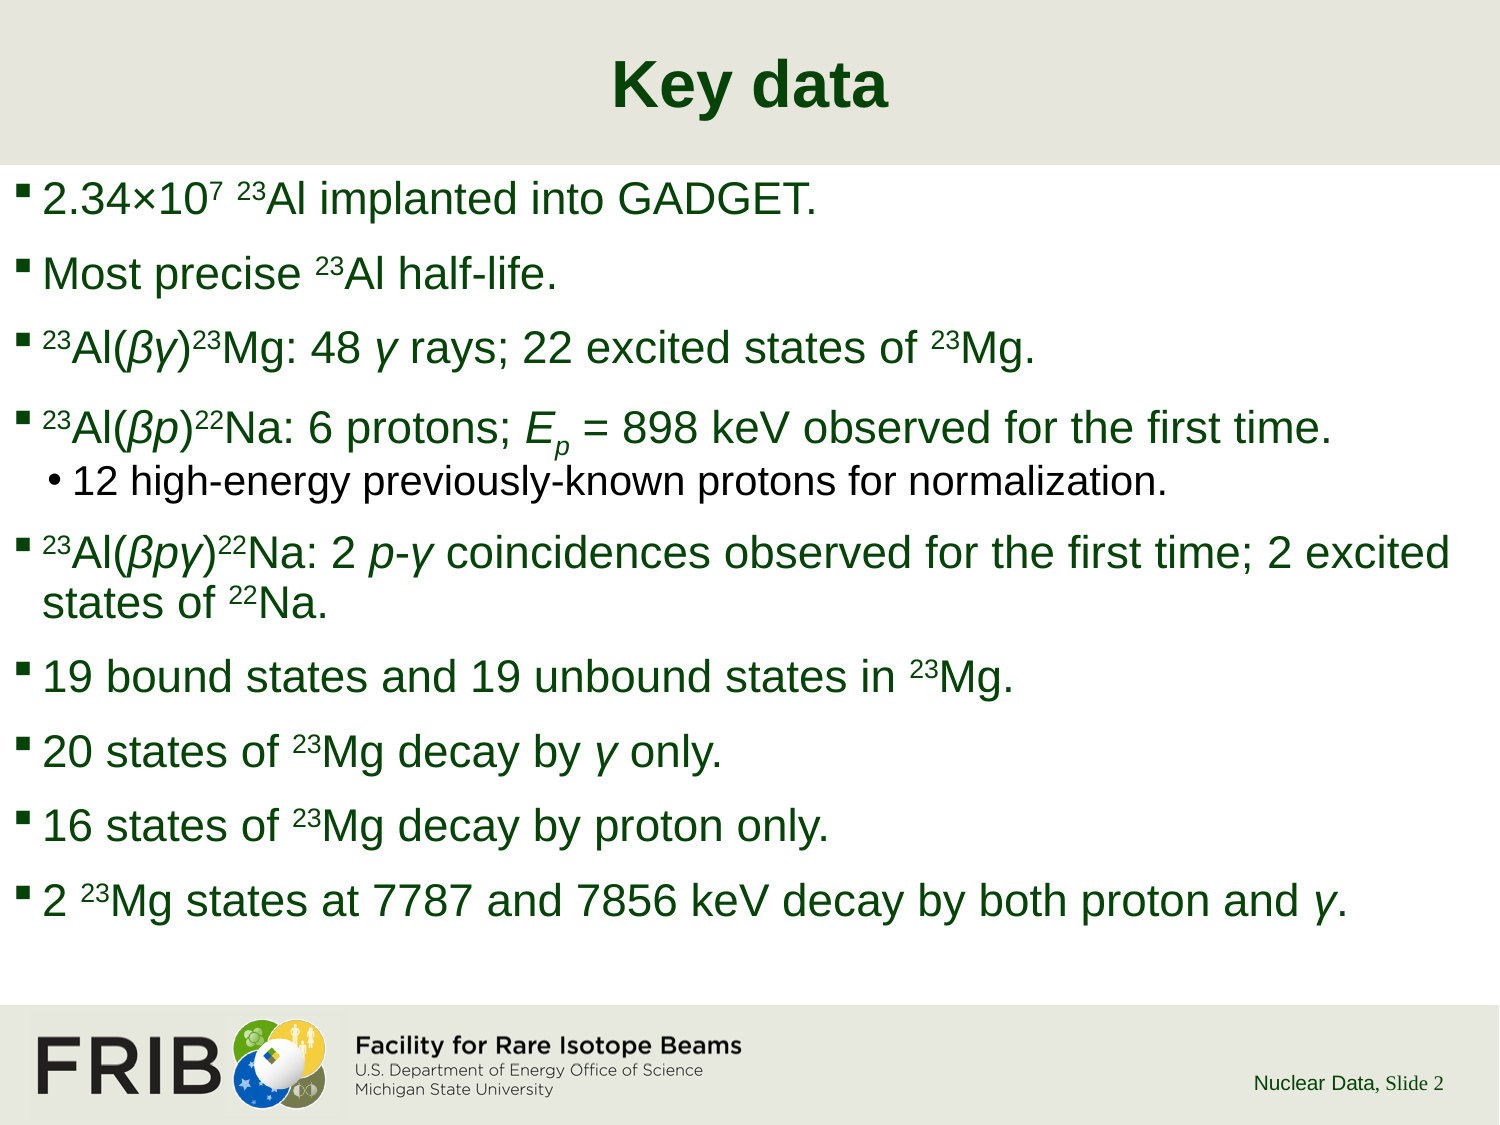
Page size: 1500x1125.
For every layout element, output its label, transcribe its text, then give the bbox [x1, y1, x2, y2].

slide_number , Slide 2 [1374, 1042, 1500, 1103]
picture [0, 1005, 1499, 1125]
title Key data [11, 46, 1489, 128]
footer Nuclear Data [679, 1042, 1374, 1103]
list 2.34×107 23Al implanted into GADGET. Most precise 23Al half-life. 23Al(βγ)23Mg: 48 γ rays; 22 excited states of 23Mg. 23Al(βp)22Na: 6 protons; Ep = 898 keV observed for the first time. 12 high-energy previously-known protons for normalization. 23Al(βpγ)22Na: 2 p-γ coincidences observed for the first time; 2 excited states of 22Na. 19 bound states and 19 unbound states in 23Mg. 20 states of 23Mg decay by γ only. 16 states of 23Mg decay by proton only. 2 23Mg states at 7787 and 7856 keV decay by both proton and γ. [12, 174, 1488, 1000]
picture [0, 0, 1500, 165]
